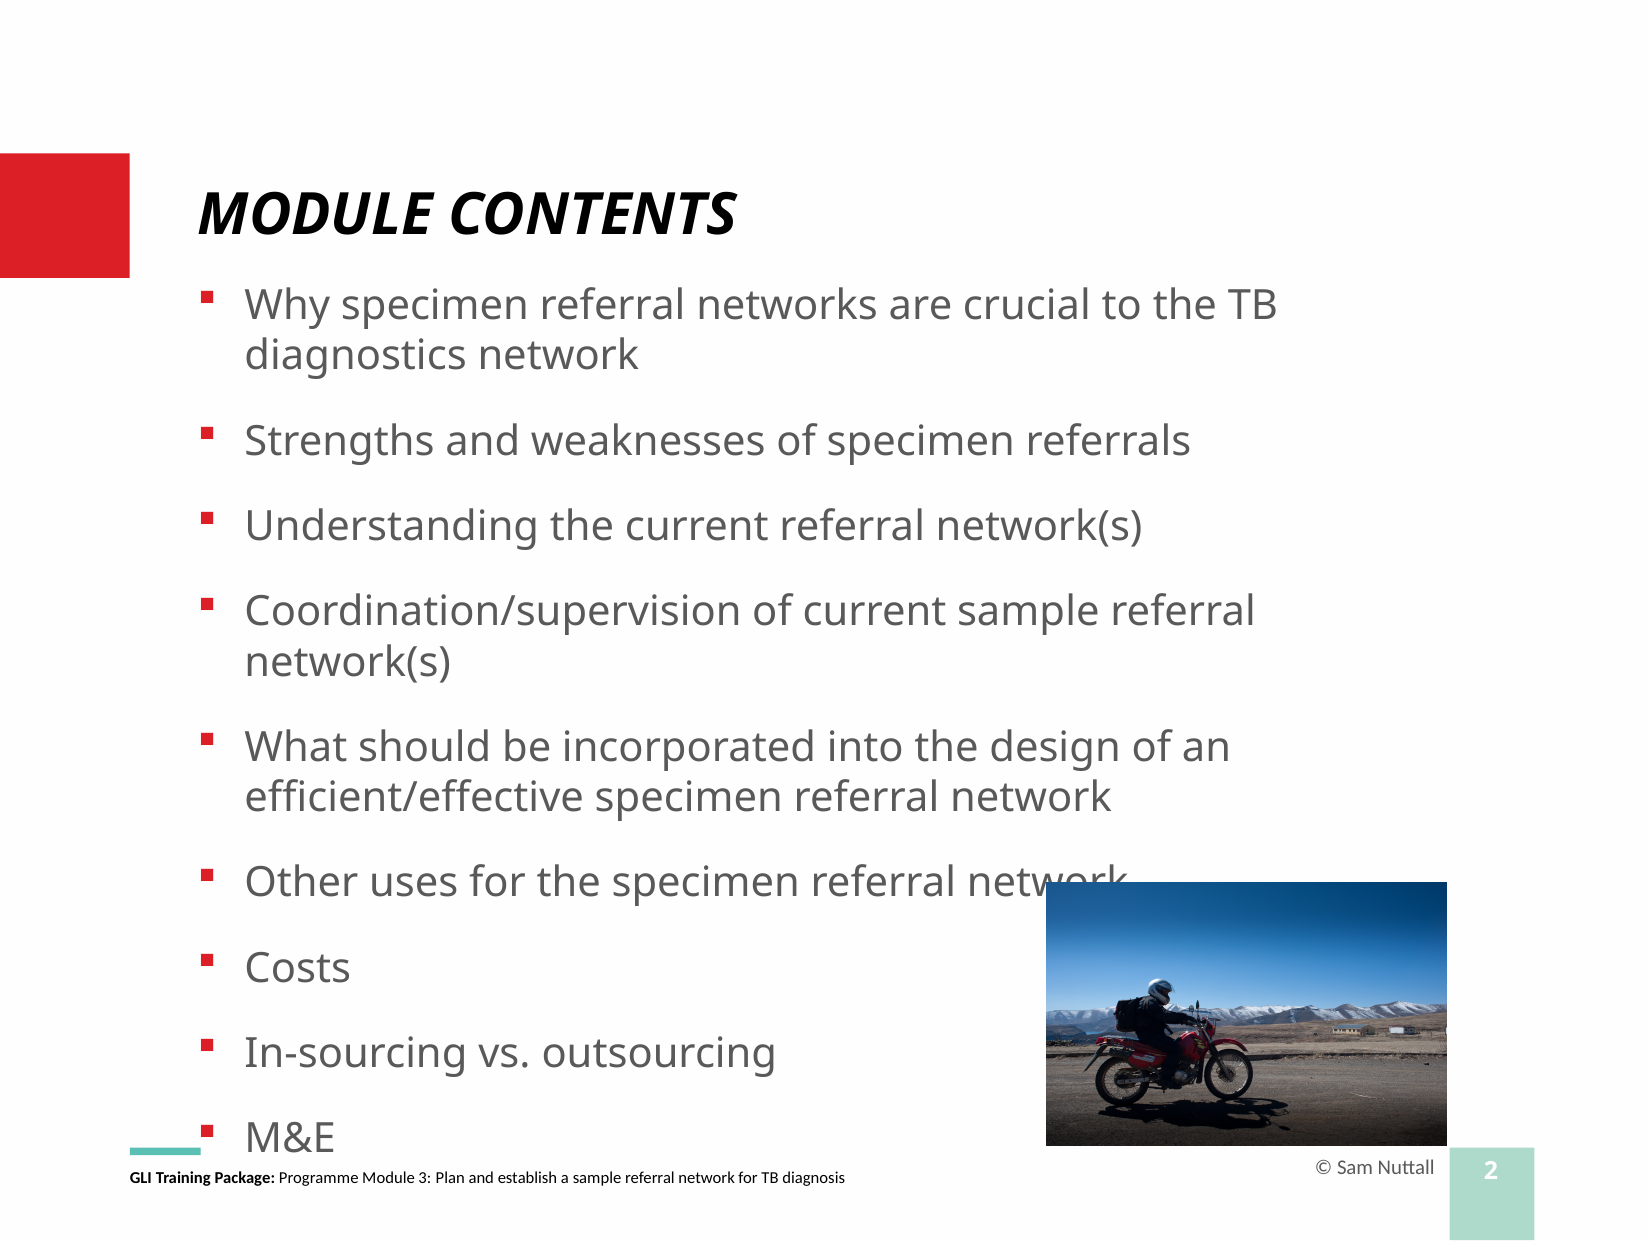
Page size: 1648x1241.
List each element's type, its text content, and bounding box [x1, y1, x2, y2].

text_box © Sam Nuttall [898, 1145, 1450, 1186]
list Why specimen referral networks are crucial to the TB diagnostics network Strengths and weaknesses of specimen referrals Understanding the current referral network(s) Coordination/supervision of current sample referral network(s) What should be incorporated into the design of an efficient/effective specimen referral network Other uses for the specimen referral network Costs In-sourcing vs. outsourcing M&E [197, 278, 1450, 1035]
picture [1046, 882, 1447, 1146]
title MODULE CONTENTS [197, 153, 1450, 278]
